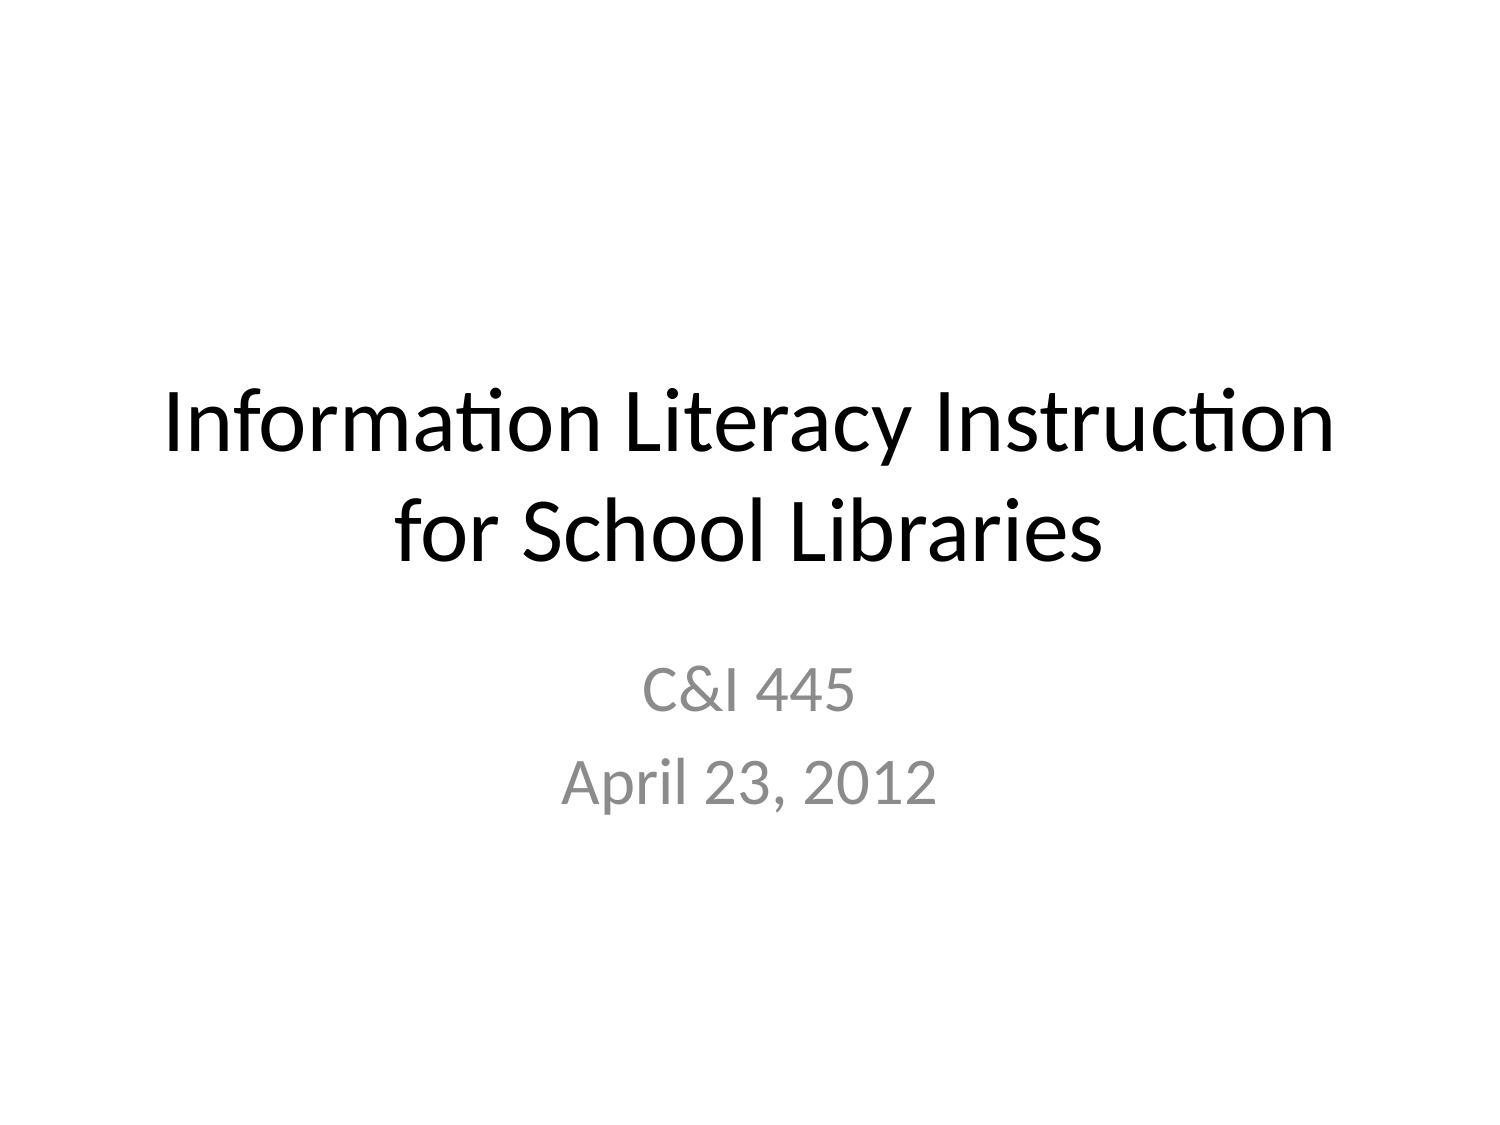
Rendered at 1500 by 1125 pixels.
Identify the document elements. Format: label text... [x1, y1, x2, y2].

subtitle C&I 445 April 23, 2012 [225, 637, 1275, 925]
title Information Literacy Instruction for School Libraries [112, 349, 1388, 591]
